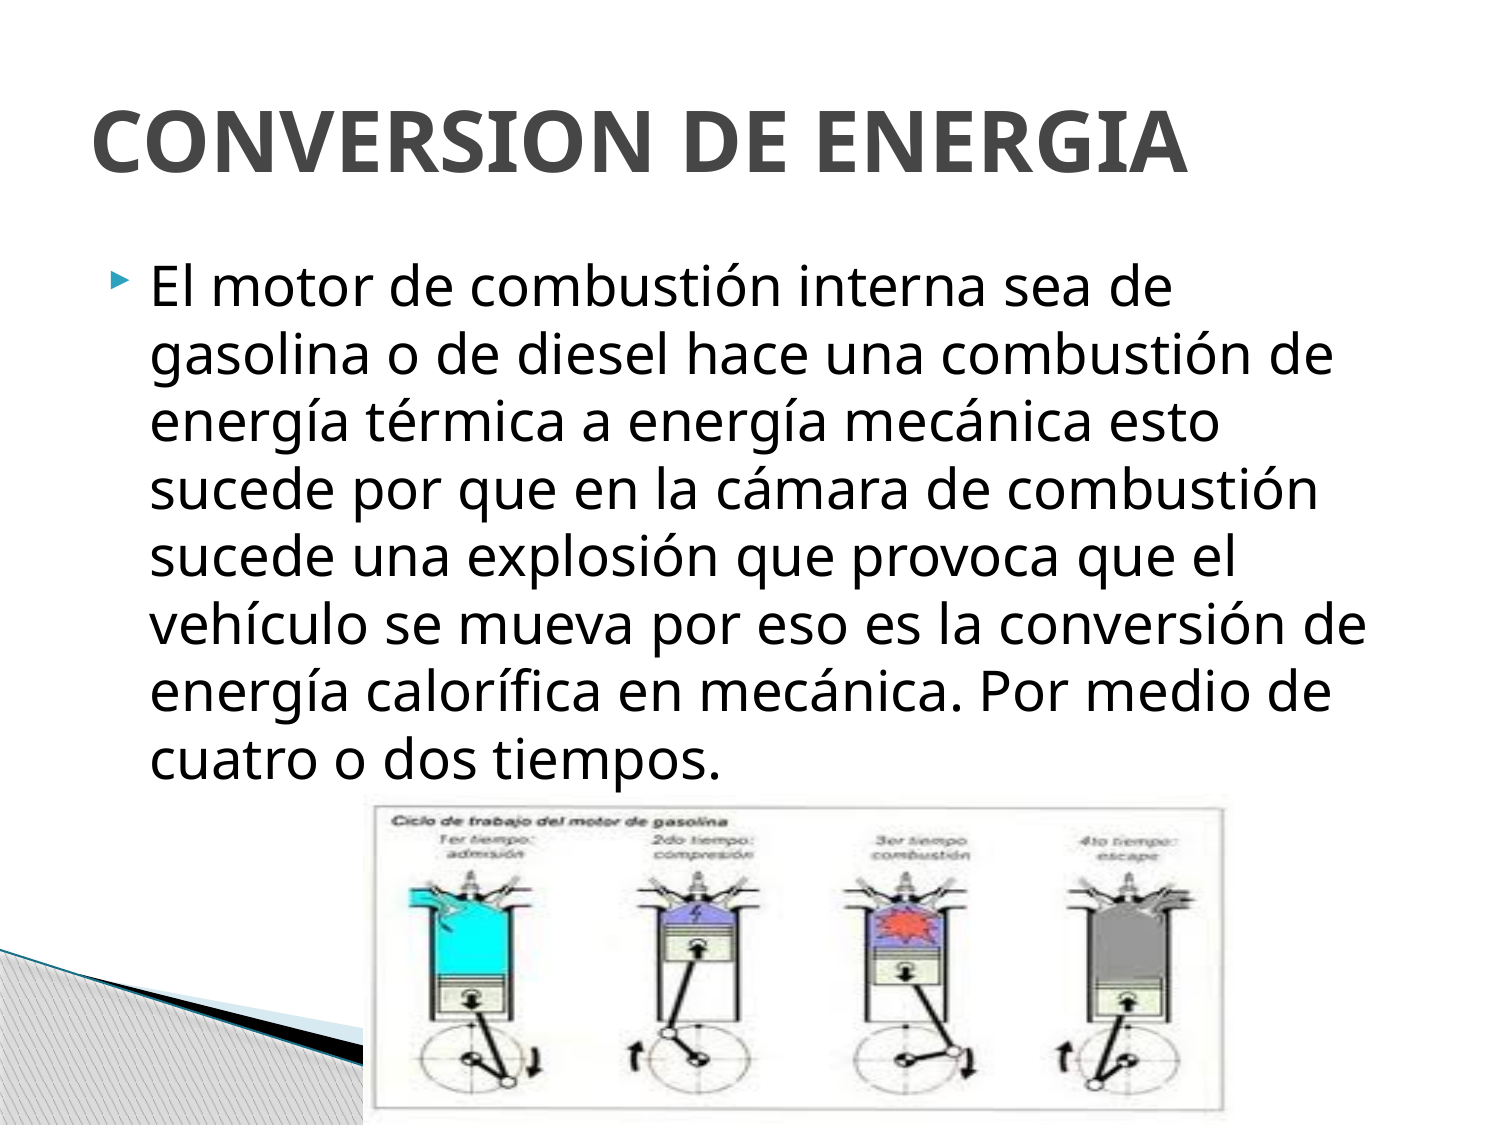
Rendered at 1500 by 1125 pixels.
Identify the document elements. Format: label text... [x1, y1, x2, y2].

picture [363, 793, 1234, 1125]
list El motor de combustión interna sea de gasolina o de diesel hace una combustión de energía térmica a energía mecánica esto sucede por que en la cámara de combustión sucede una explosión que provoca que el vehículo se mueva por eso es la conversión de energía calorífica en mecánica. Por medio de cuatro o dos tiempos. [75, 243, 1425, 986]
title CONVERSION DE ENERGIA [75, 45, 1425, 233]
